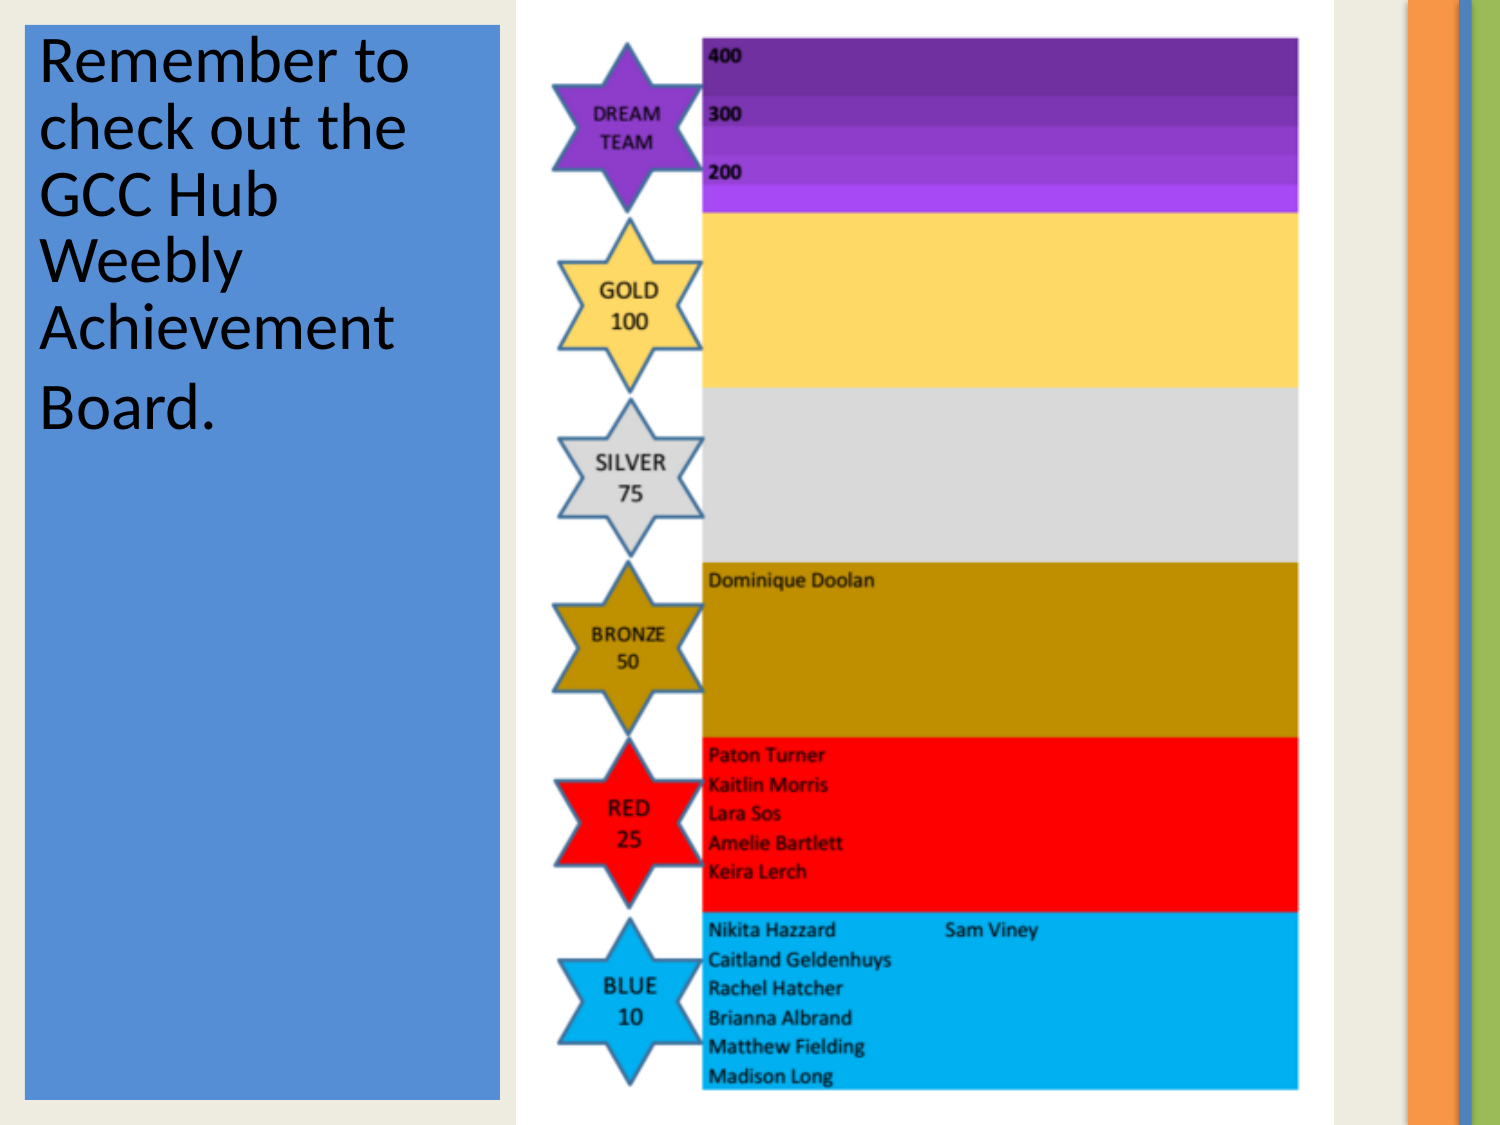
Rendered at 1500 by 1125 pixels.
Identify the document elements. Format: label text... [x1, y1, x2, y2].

picture [174, 0, 1500, 1125]
text_box Remember to check out the GCC Hub Weebly Achievement Board. [24, 24, 169, 1100]
